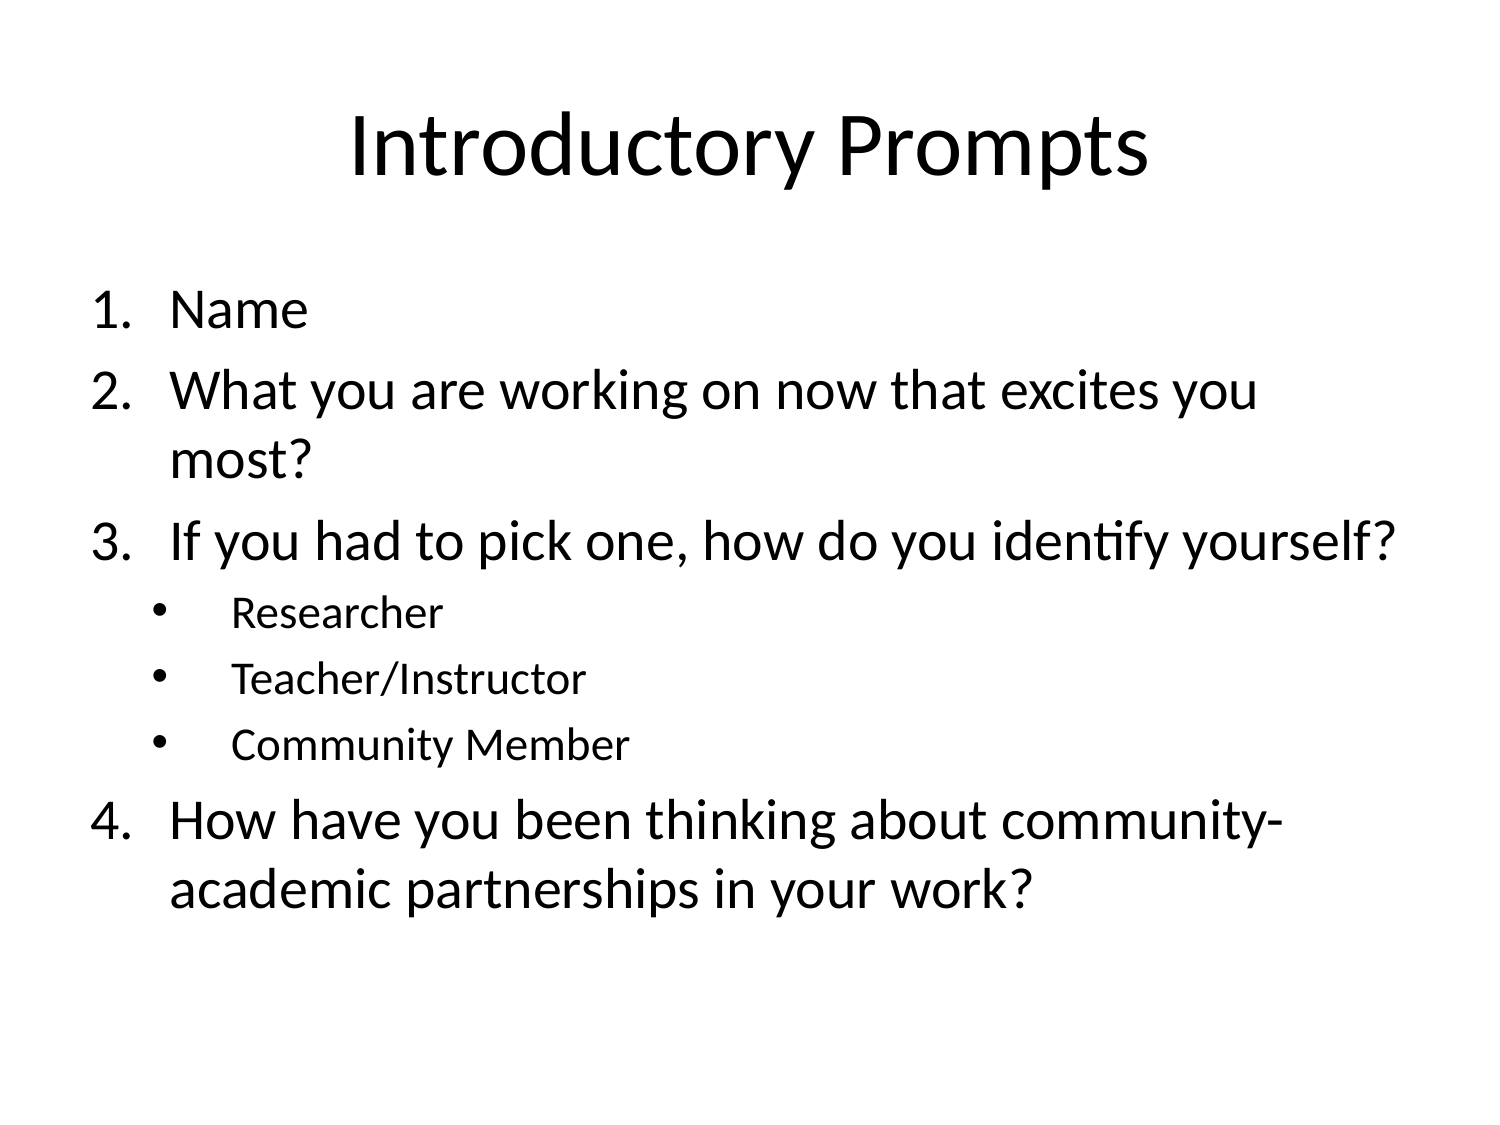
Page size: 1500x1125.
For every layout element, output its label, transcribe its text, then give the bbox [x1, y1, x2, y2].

title Introductory Prompts [75, 45, 1425, 233]
list Name What you are working on now that excites you most? If you had to pick one, how do you identify yourself? Researcher Teacher/Instructor Community Member How have you been thinking about community-academic partnerships in your work? [75, 262, 1425, 1005]
